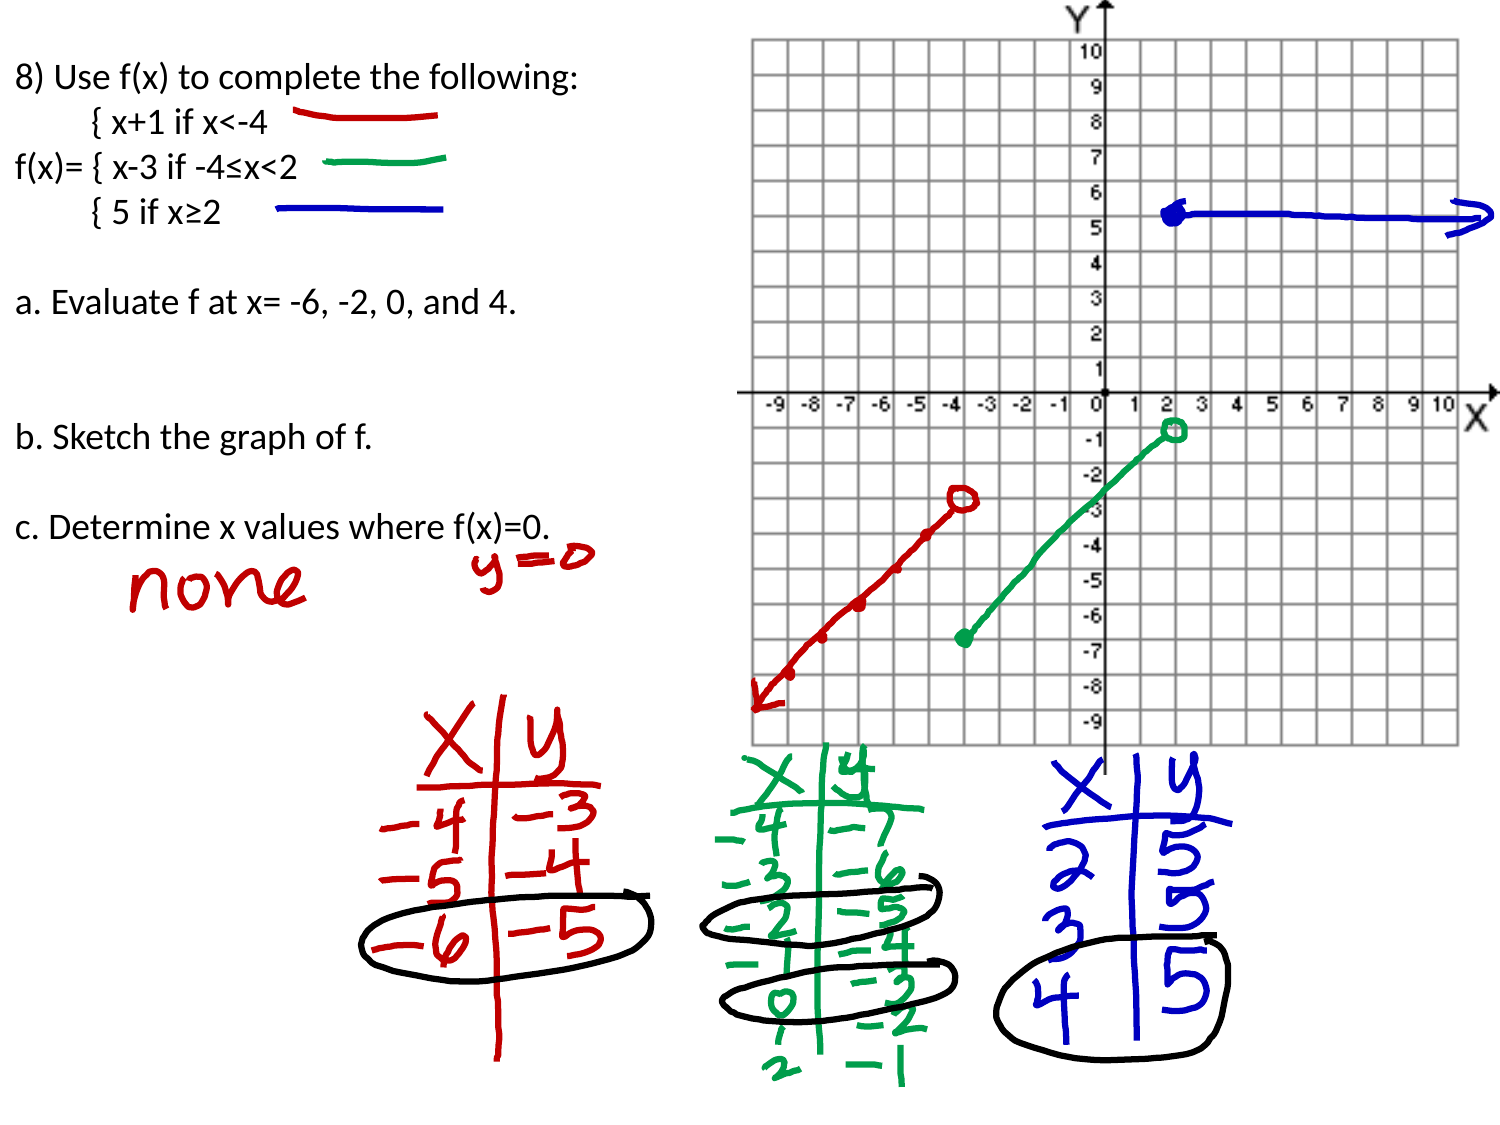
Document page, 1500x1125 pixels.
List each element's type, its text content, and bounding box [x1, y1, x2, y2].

text_box [1130, 827, 1137, 936]
text_box [131, 570, 168, 611]
text_box [788, 785, 803, 794]
text_box [557, 792, 595, 830]
text_box [435, 808, 455, 828]
text_box [562, 545, 593, 568]
text_box [833, 869, 869, 876]
text_box [495, 980, 501, 1062]
text_box [1134, 785, 1139, 815]
text_box [1043, 814, 1233, 829]
text_box [505, 872, 547, 877]
text_box [379, 878, 420, 883]
text_box [1082, 785, 1112, 808]
text_box [832, 785, 866, 799]
text_box [899, 1044, 903, 1087]
picture [737, 0, 1500, 776]
text_box [867, 807, 893, 847]
text_box [838, 949, 871, 956]
text_box [757, 814, 776, 831]
text_box [494, 694, 505, 783]
text_box [856, 1024, 884, 1028]
text_box [908, 941, 915, 948]
text_box [816, 946, 823, 969]
text_box [995, 934, 1229, 1061]
text_box [818, 812, 825, 893]
text_box [425, 702, 475, 777]
text_box [450, 739, 483, 772]
text_box [324, 156, 447, 164]
text_box [578, 858, 590, 863]
text_box [1159, 880, 1215, 929]
text_box [1061, 785, 1085, 813]
text_box [903, 926, 910, 963]
text_box [763, 1058, 801, 1080]
text_box [275, 207, 444, 211]
text_box [730, 802, 925, 814]
text_box [877, 851, 904, 890]
text_box [773, 807, 783, 857]
text_box [360, 890, 653, 983]
text_box [425, 713, 449, 739]
text_box [828, 826, 866, 832]
text_box [517, 560, 555, 565]
text_box [215, 568, 306, 606]
text_box [883, 931, 903, 949]
text_box [416, 782, 601, 789]
text_box [529, 708, 564, 780]
text_box [490, 787, 503, 899]
text_box [721, 880, 751, 887]
text_box [755, 785, 774, 806]
text_box [574, 838, 581, 894]
text_box [1170, 785, 1201, 816]
text_box [379, 823, 420, 831]
text_box [701, 875, 941, 947]
text_box [725, 963, 759, 967]
text_box [817, 1022, 822, 1055]
text_box [1044, 907, 1082, 955]
text_box [777, 1025, 785, 1045]
text_box [845, 1063, 883, 1067]
text_box [292, 108, 438, 119]
text_box [1157, 823, 1206, 874]
text_box [548, 849, 575, 872]
text_box [427, 859, 461, 905]
text_box [892, 1006, 928, 1035]
text_box [516, 554, 549, 559]
text_box [453, 799, 465, 854]
text_box [179, 575, 208, 609]
text_box [513, 813, 554, 820]
text_box [785, 946, 790, 975]
text_box [820, 785, 826, 802]
text_box [759, 860, 789, 898]
text_box [1048, 840, 1094, 890]
text_box [721, 959, 956, 1023]
text_box [714, 838, 745, 843]
text_box 8) Use f(x) to complete the following: { x+1 if x<-4 f(x)= { x-3 if -4≤x<2 { 5 if x≥2 a. Evaluate f at x= -6, -2, 0, and 4. b. Sketch the graph of f. c. Determine x values where f(x)=0. [0, 0, 735, 555]
text_box [865, 785, 869, 803]
text_box [473, 555, 501, 593]
